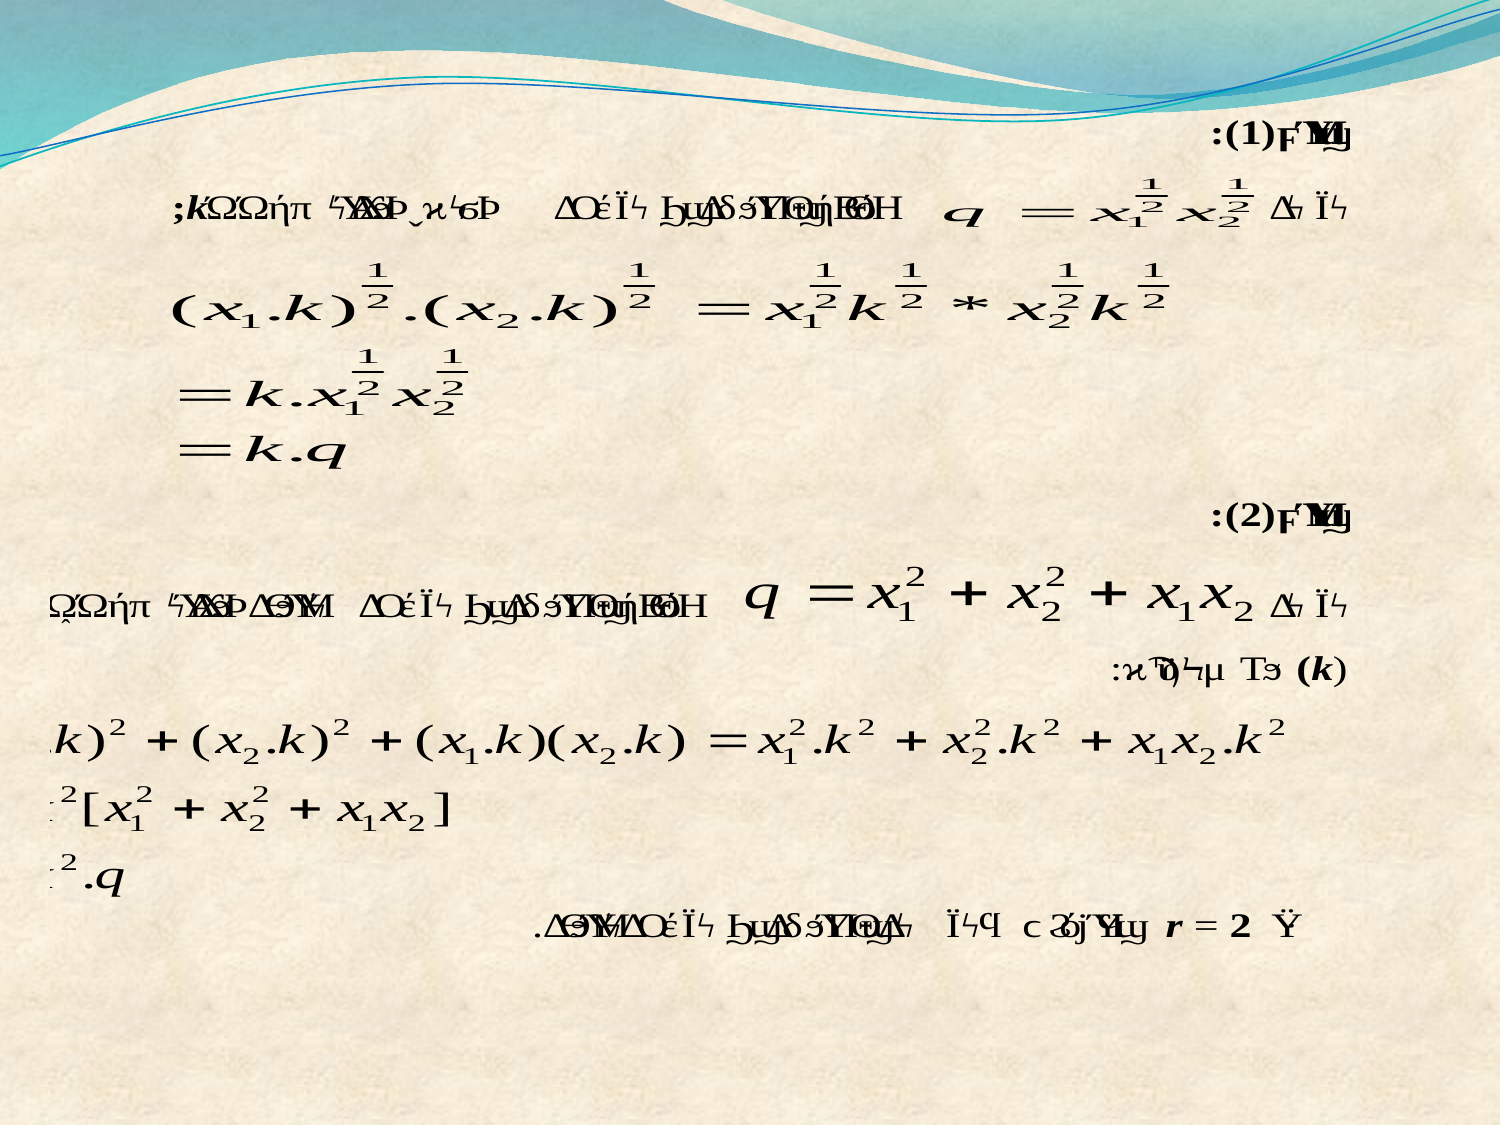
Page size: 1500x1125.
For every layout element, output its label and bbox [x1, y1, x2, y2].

text_box [49, 112, 1351, 1088]
